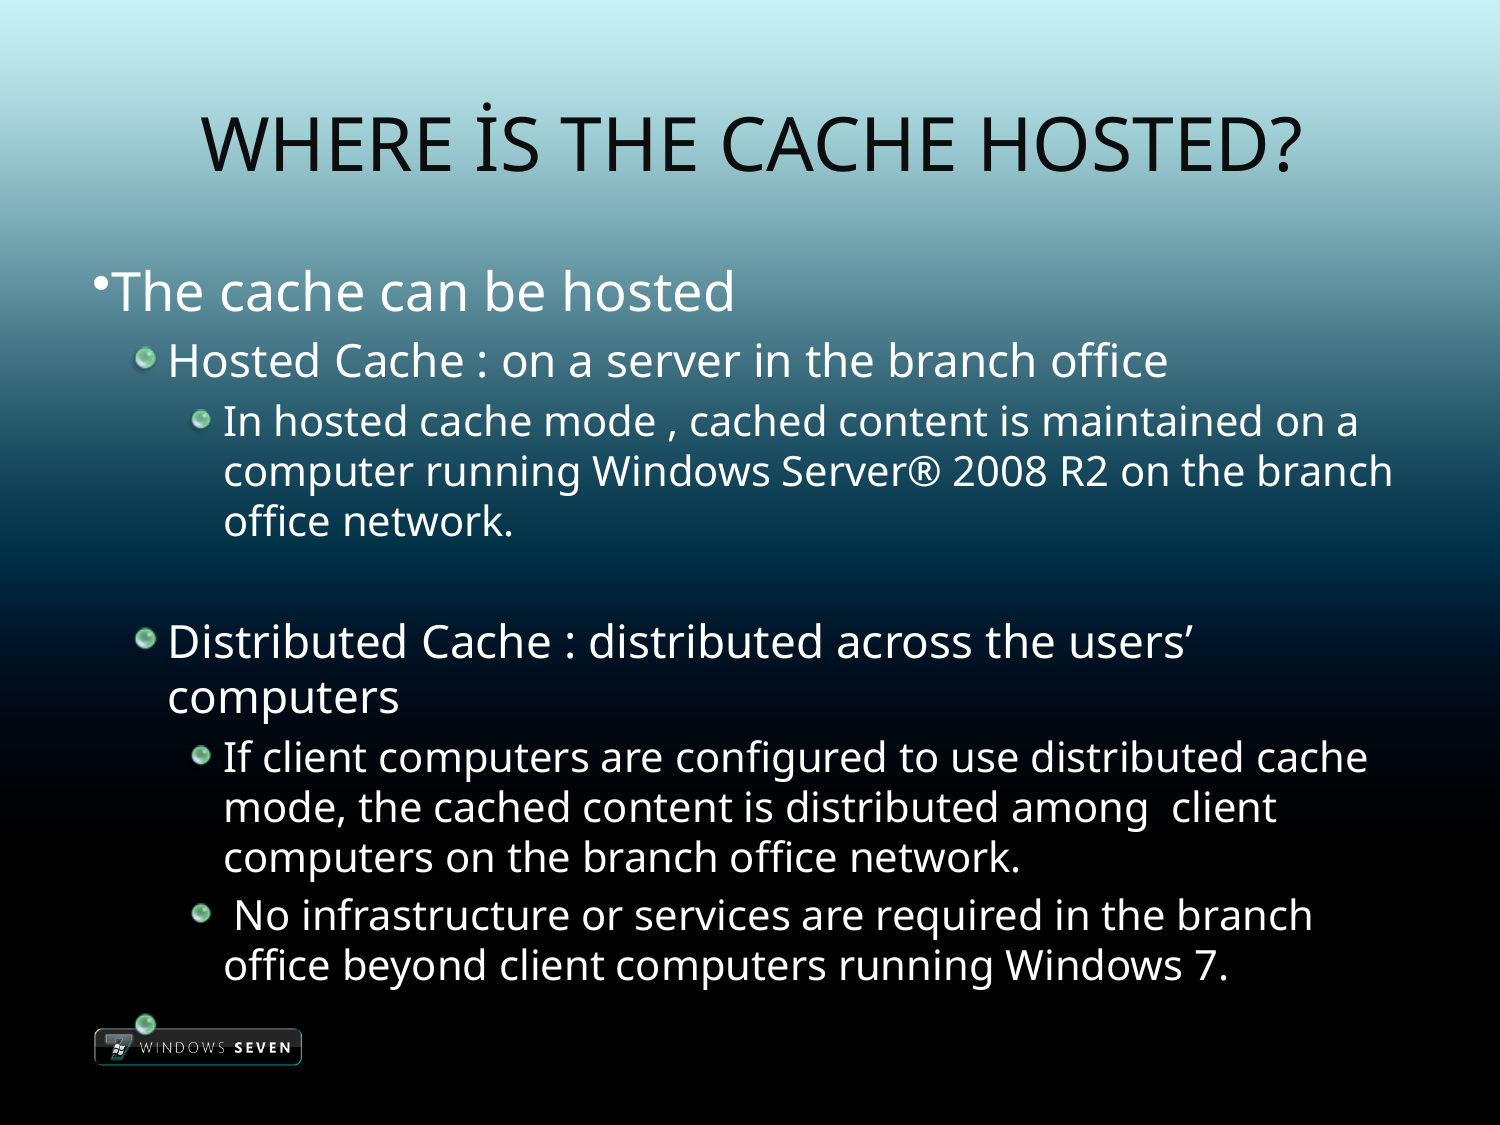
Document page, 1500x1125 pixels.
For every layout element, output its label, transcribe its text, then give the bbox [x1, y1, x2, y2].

title Where is the cache hosted? [76, 49, 1428, 233]
picture [129, 342, 162, 376]
picture [0, 0, 1500, 526]
picture [186, 405, 216, 435]
picture [0, 579, 1500, 1125]
list The cache can be hosted Hosted Cache : on a server in the branch office In hosted cache mode , cached content is maintained on a computer running Windows Server® 2008 R2 on the branch office network. Distributed Cache : distributed across the users’ computers If client computers are configured to use distributed cache mode, the cached content is distributed among client computers on the branch office network. No infrastructure or services are required in the branch office beyond client computers running Windows 7. [76, 249, 1428, 993]
picture [129, 623, 162, 656]
picture [186, 741, 216, 771]
picture [186, 899, 216, 929]
